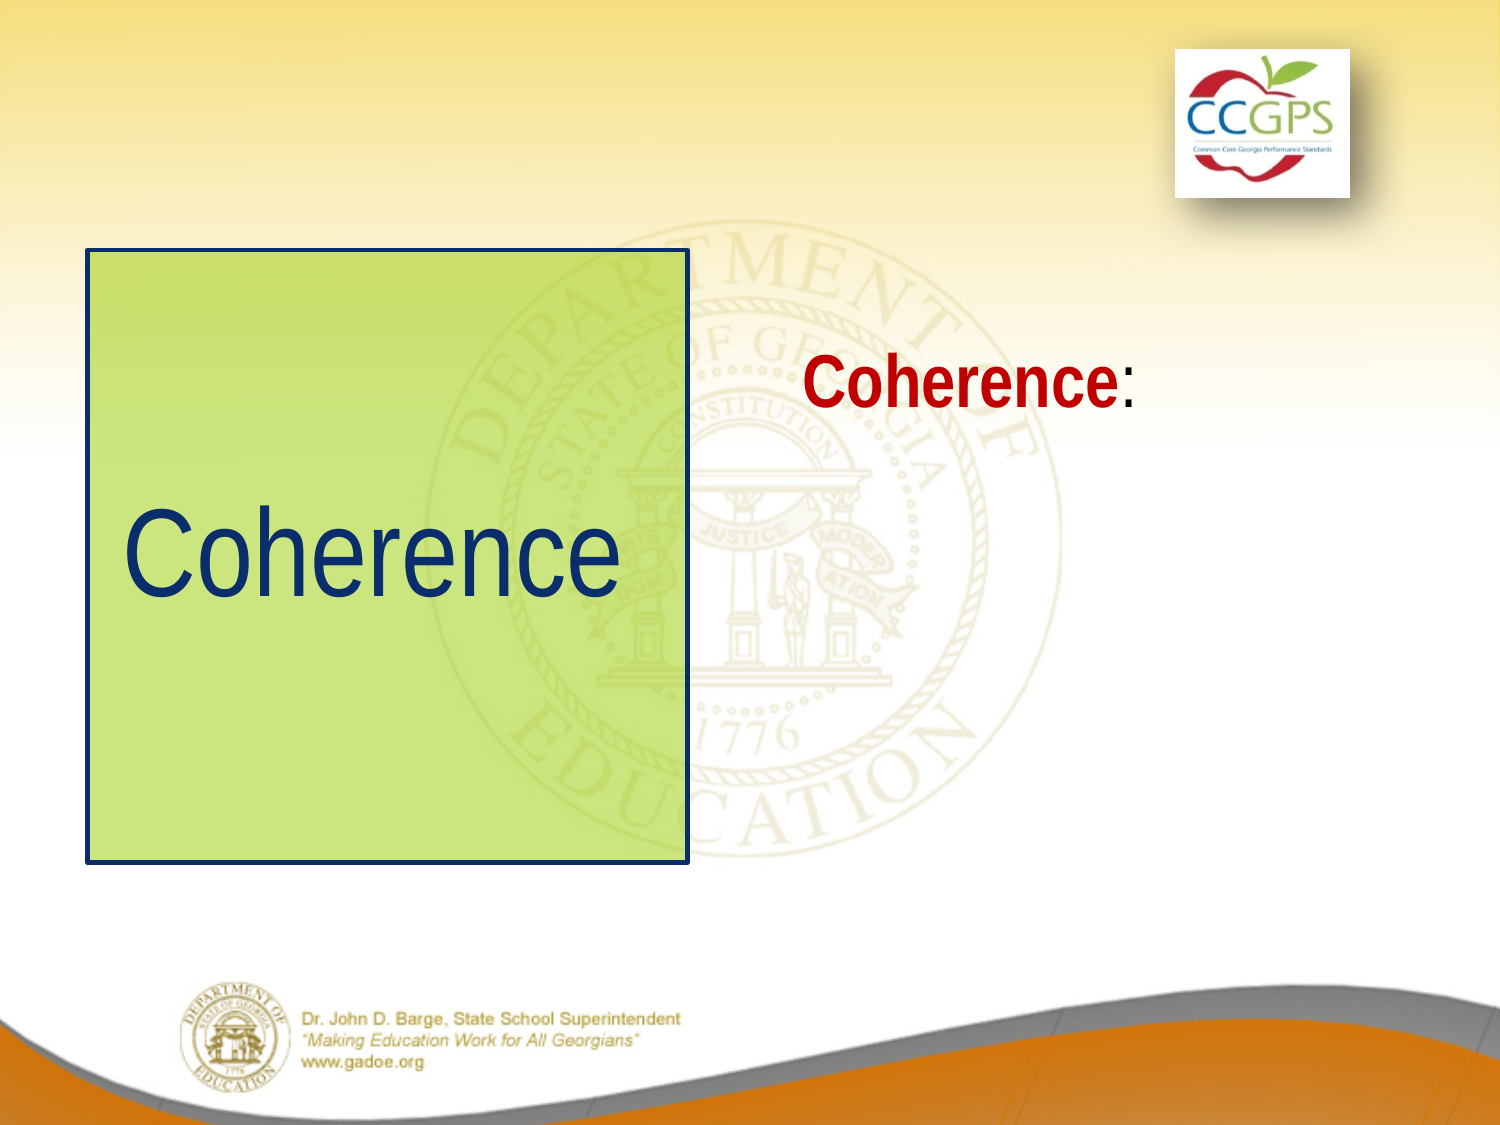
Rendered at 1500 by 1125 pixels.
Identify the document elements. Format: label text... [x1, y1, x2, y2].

text_box Coherence: [787, 324, 1375, 520]
picture [0, 0, 1500, 1125]
list Coherence [87, 249, 688, 863]
